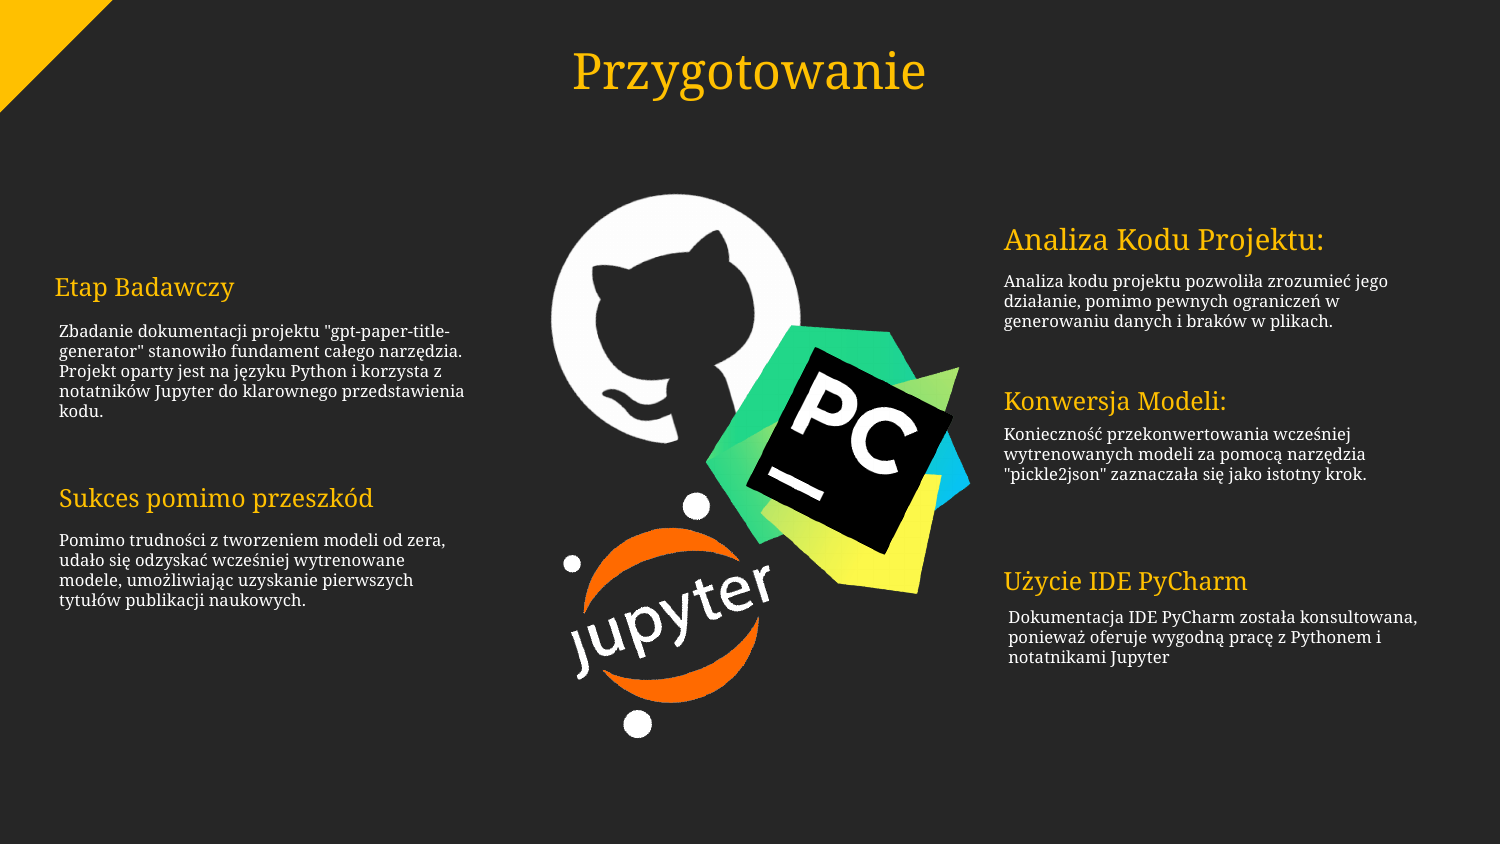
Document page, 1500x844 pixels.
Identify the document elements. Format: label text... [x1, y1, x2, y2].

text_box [43, 215, 1473, 674]
text_box Przygotowanie [9, 33, 1499, 105]
text_box [0, 0, 113, 113]
picture [553, 674, 827, 772]
picture [549, 162, 799, 215]
